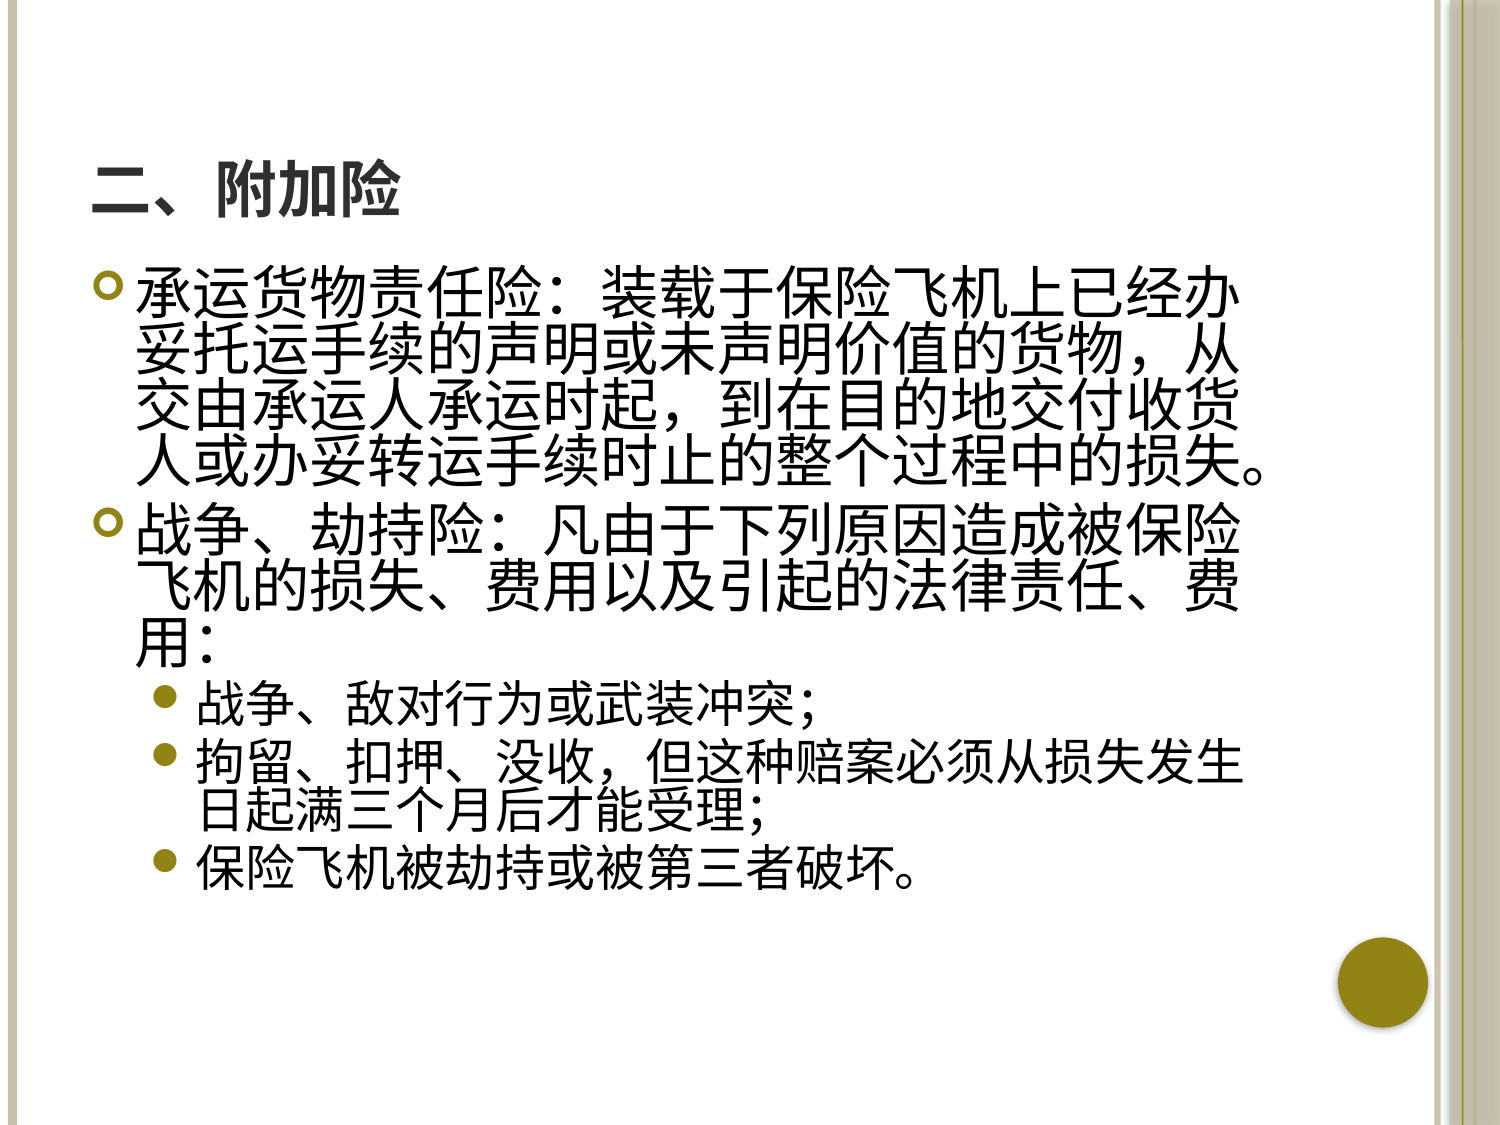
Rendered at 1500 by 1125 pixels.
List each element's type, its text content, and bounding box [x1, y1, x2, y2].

title 二、附加险 [75, 45, 1300, 233]
list 承运货物责任险：装载于保险飞机上已经办妥托运手续的声明或未声明价值的货物，从交由承运人承运时起，到在目的地交付收货人或办妥转运手续时止的整个过程中的损失。 战争、劫持险：凡由于下列原因造成被保险飞机的损失、费用以及引起的法律责任、费用： 战争、敌对行为或武装冲突； 拘留、扣押、没收，但这种赔案必须从损失发生日起满三个月后才能受理； 保险飞机被劫持或被第三者破坏。 [74, 262, 1301, 1063]
